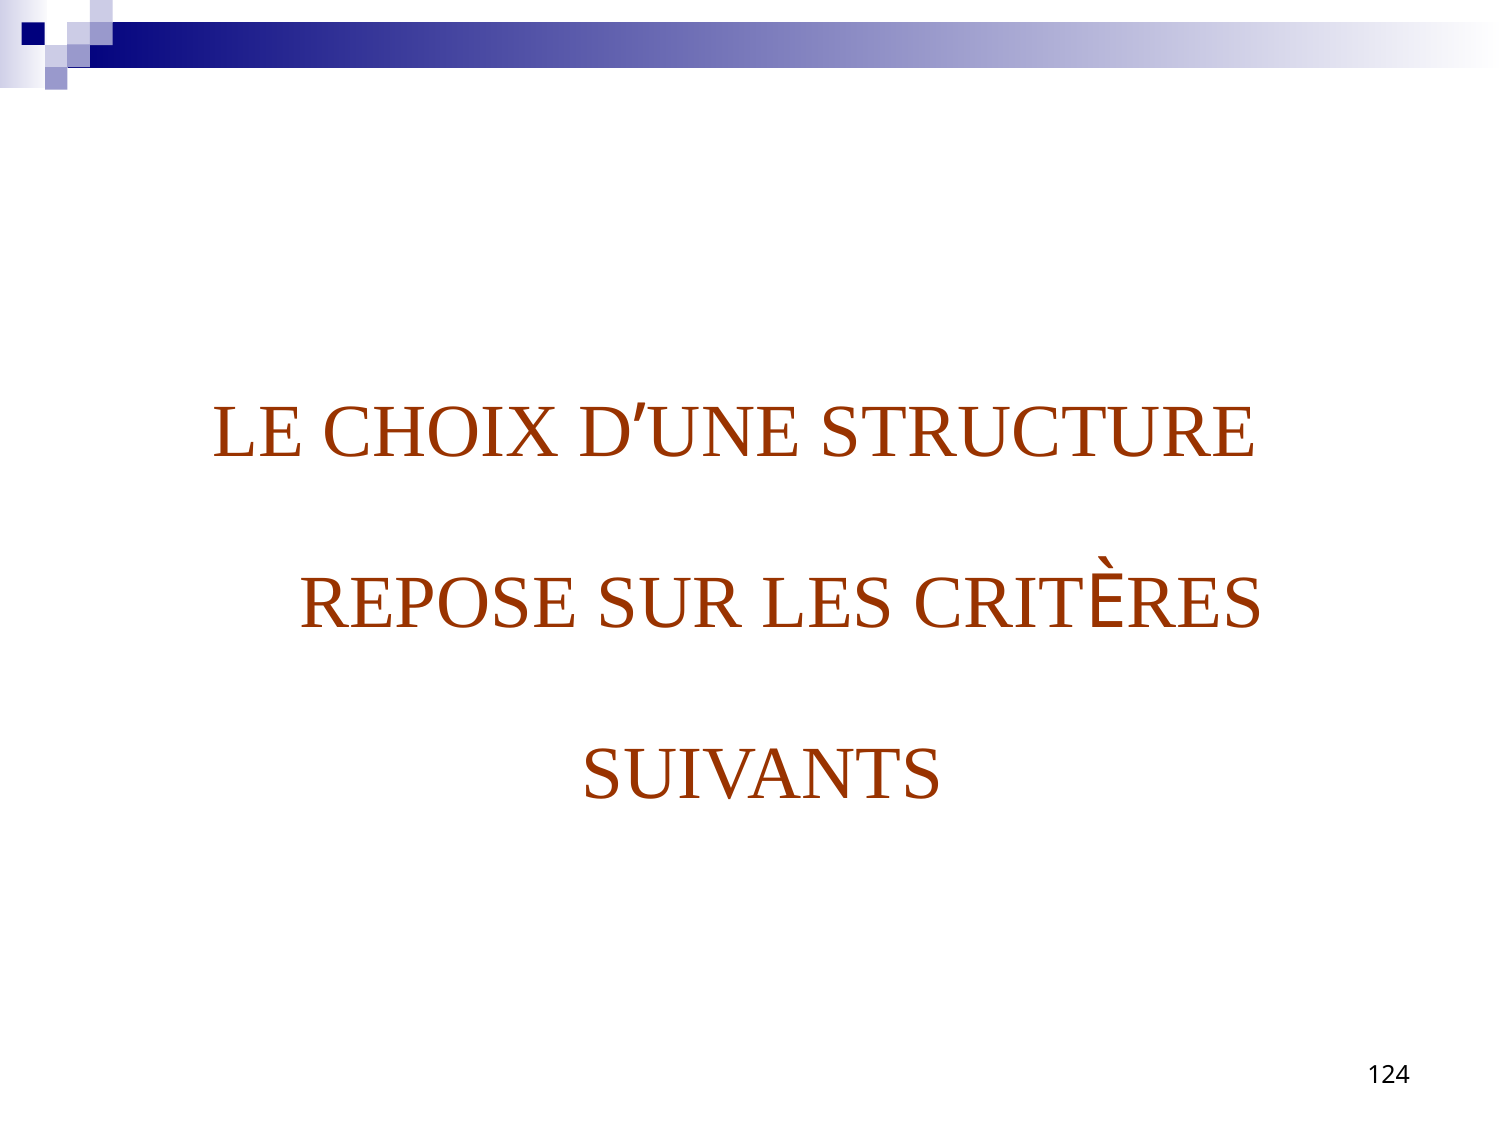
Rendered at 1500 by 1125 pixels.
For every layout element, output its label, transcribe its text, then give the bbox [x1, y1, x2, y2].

title LE CHOIX D’UNE STRUCTURE REPOSE SUR LES CRITÈRES SUIVANTS [65, 361, 1424, 752]
slide_number 124 [1074, 1025, 1425, 1100]
